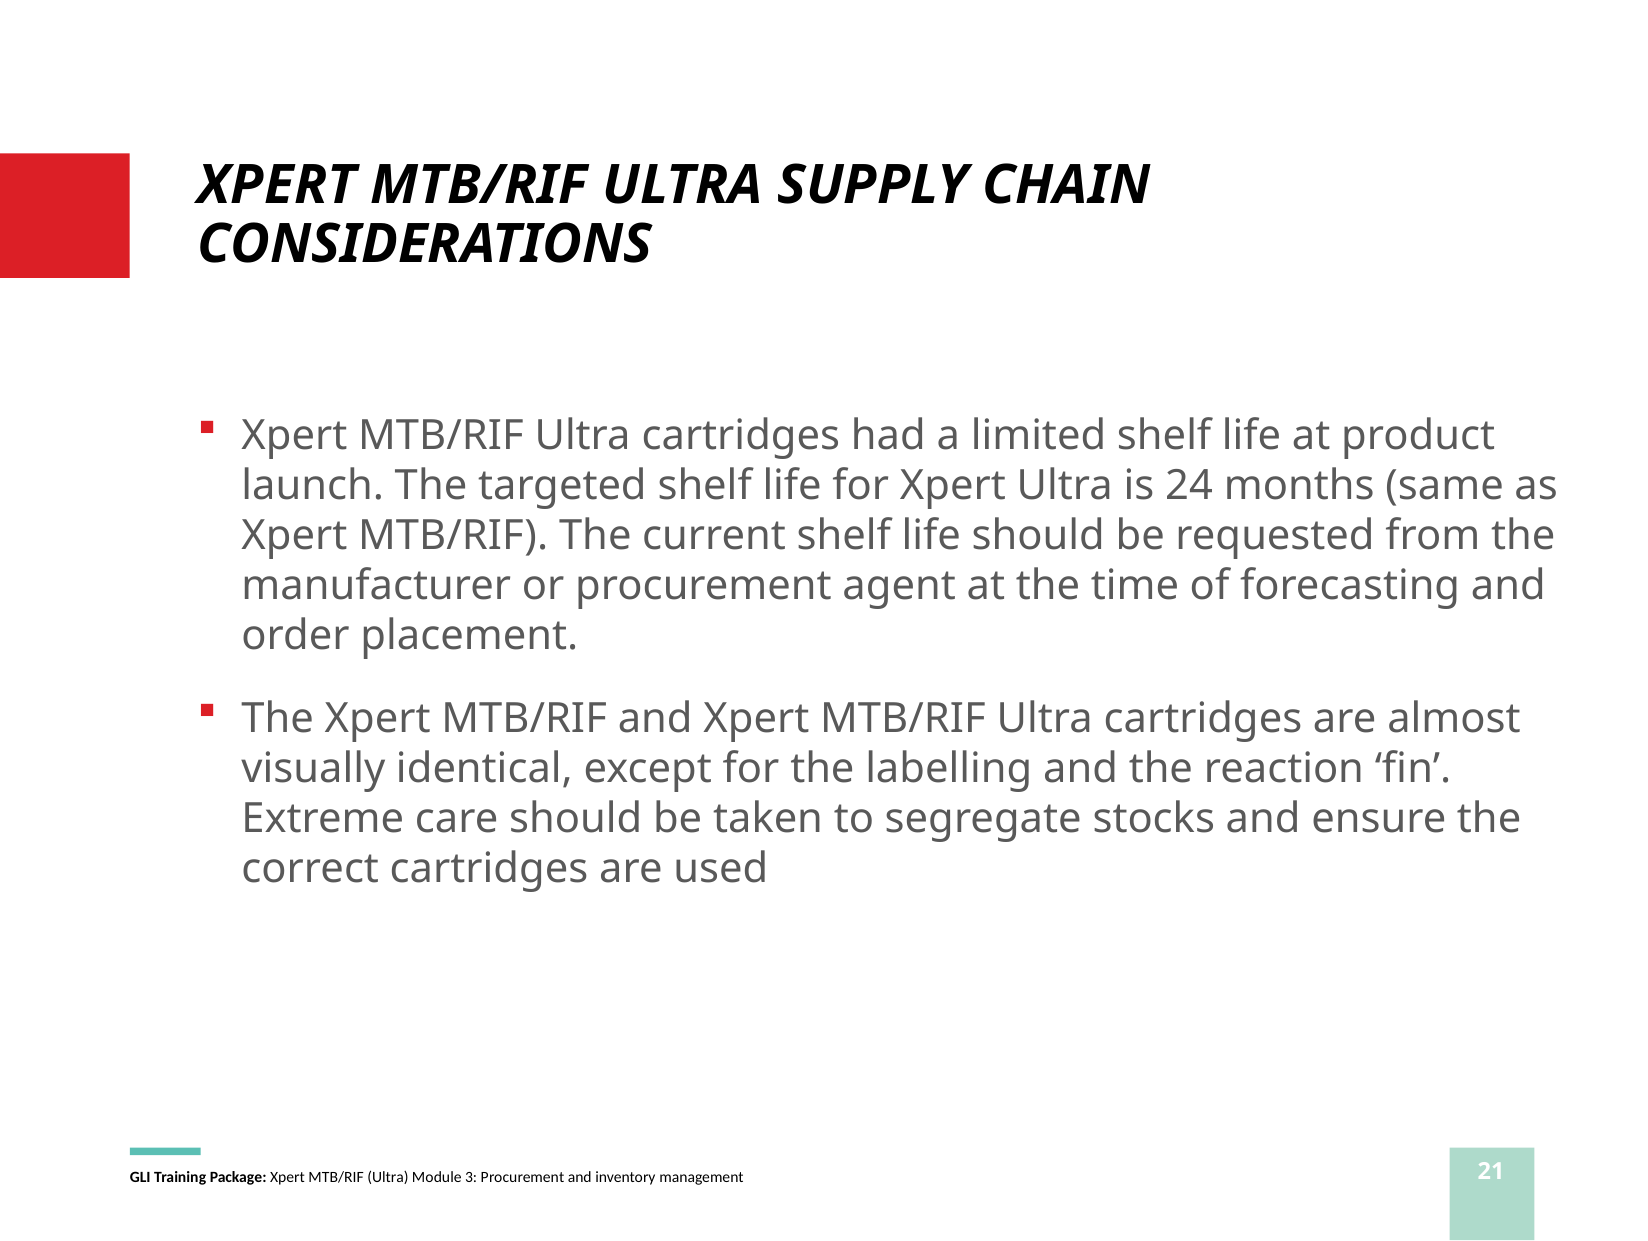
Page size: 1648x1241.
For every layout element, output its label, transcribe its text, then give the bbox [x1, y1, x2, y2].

title XPERT MTB/RIF ULTRA SUPPLY CHAIN CONSIDERATIONS [197, 153, 1450, 278]
list Xpert MTB/RIF Ultra cartridges had a limited shelf life at product launch. The targeted shelf life for Xpert Ultra is 24 months (same as Xpert MTB/RIF). The current shelf life should be requested from the manufacturer or procurement agent at the time of forecasting and order placement. The Xpert MTB/RIF and Xpert MTB/RIF Ultra cartridges are almost visually identical, except for the labelling and the reaction ‘fin’. Extreme care should be taken to segregate stocks and ensure the correct cartridges are used [197, 407, 1562, 1164]
